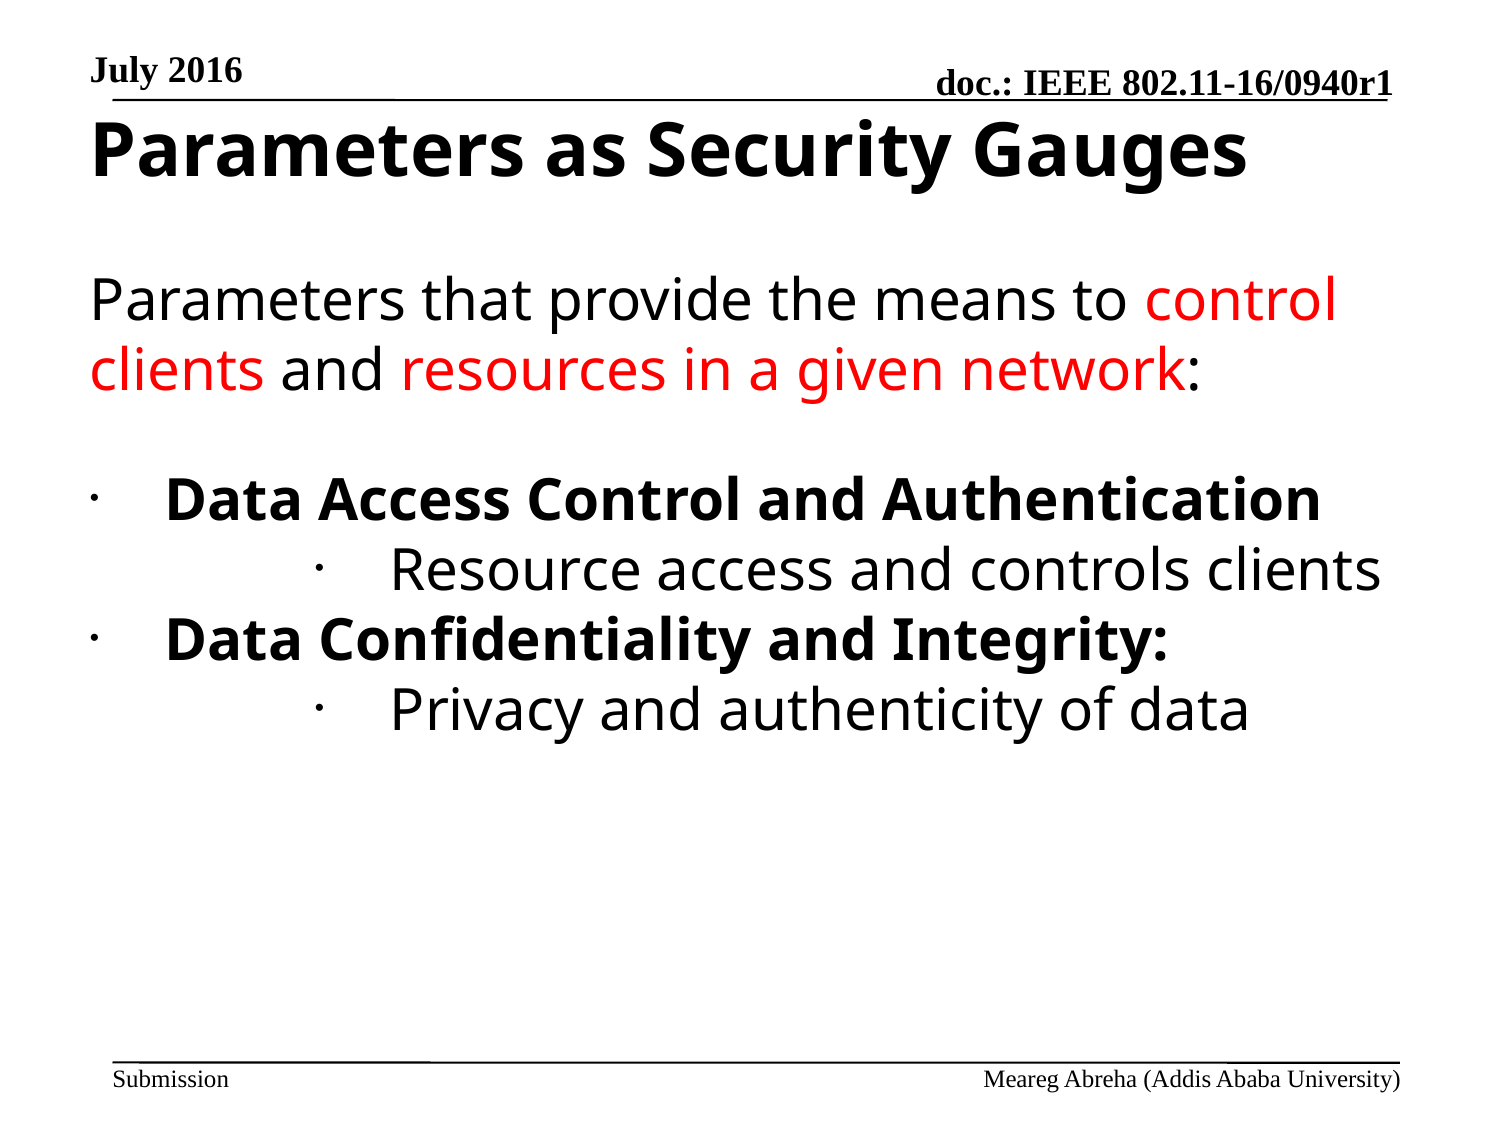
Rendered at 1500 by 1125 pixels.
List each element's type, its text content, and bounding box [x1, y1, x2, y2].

text_box July 2016 [74, 37, 258, 98]
text_box Parameters that provide the means to control clients and resources in a given network: Data Access Control and Authentication Resource access and controls clients Data Confidentiality and Integrity: Privacy and authenticity of data [75, 254, 1425, 997]
footer Meareg Abreha (Addis Ababa University) [902, 1061, 1402, 1093]
text_box Parameters as Security Gauges [75, 52, 1425, 240]
